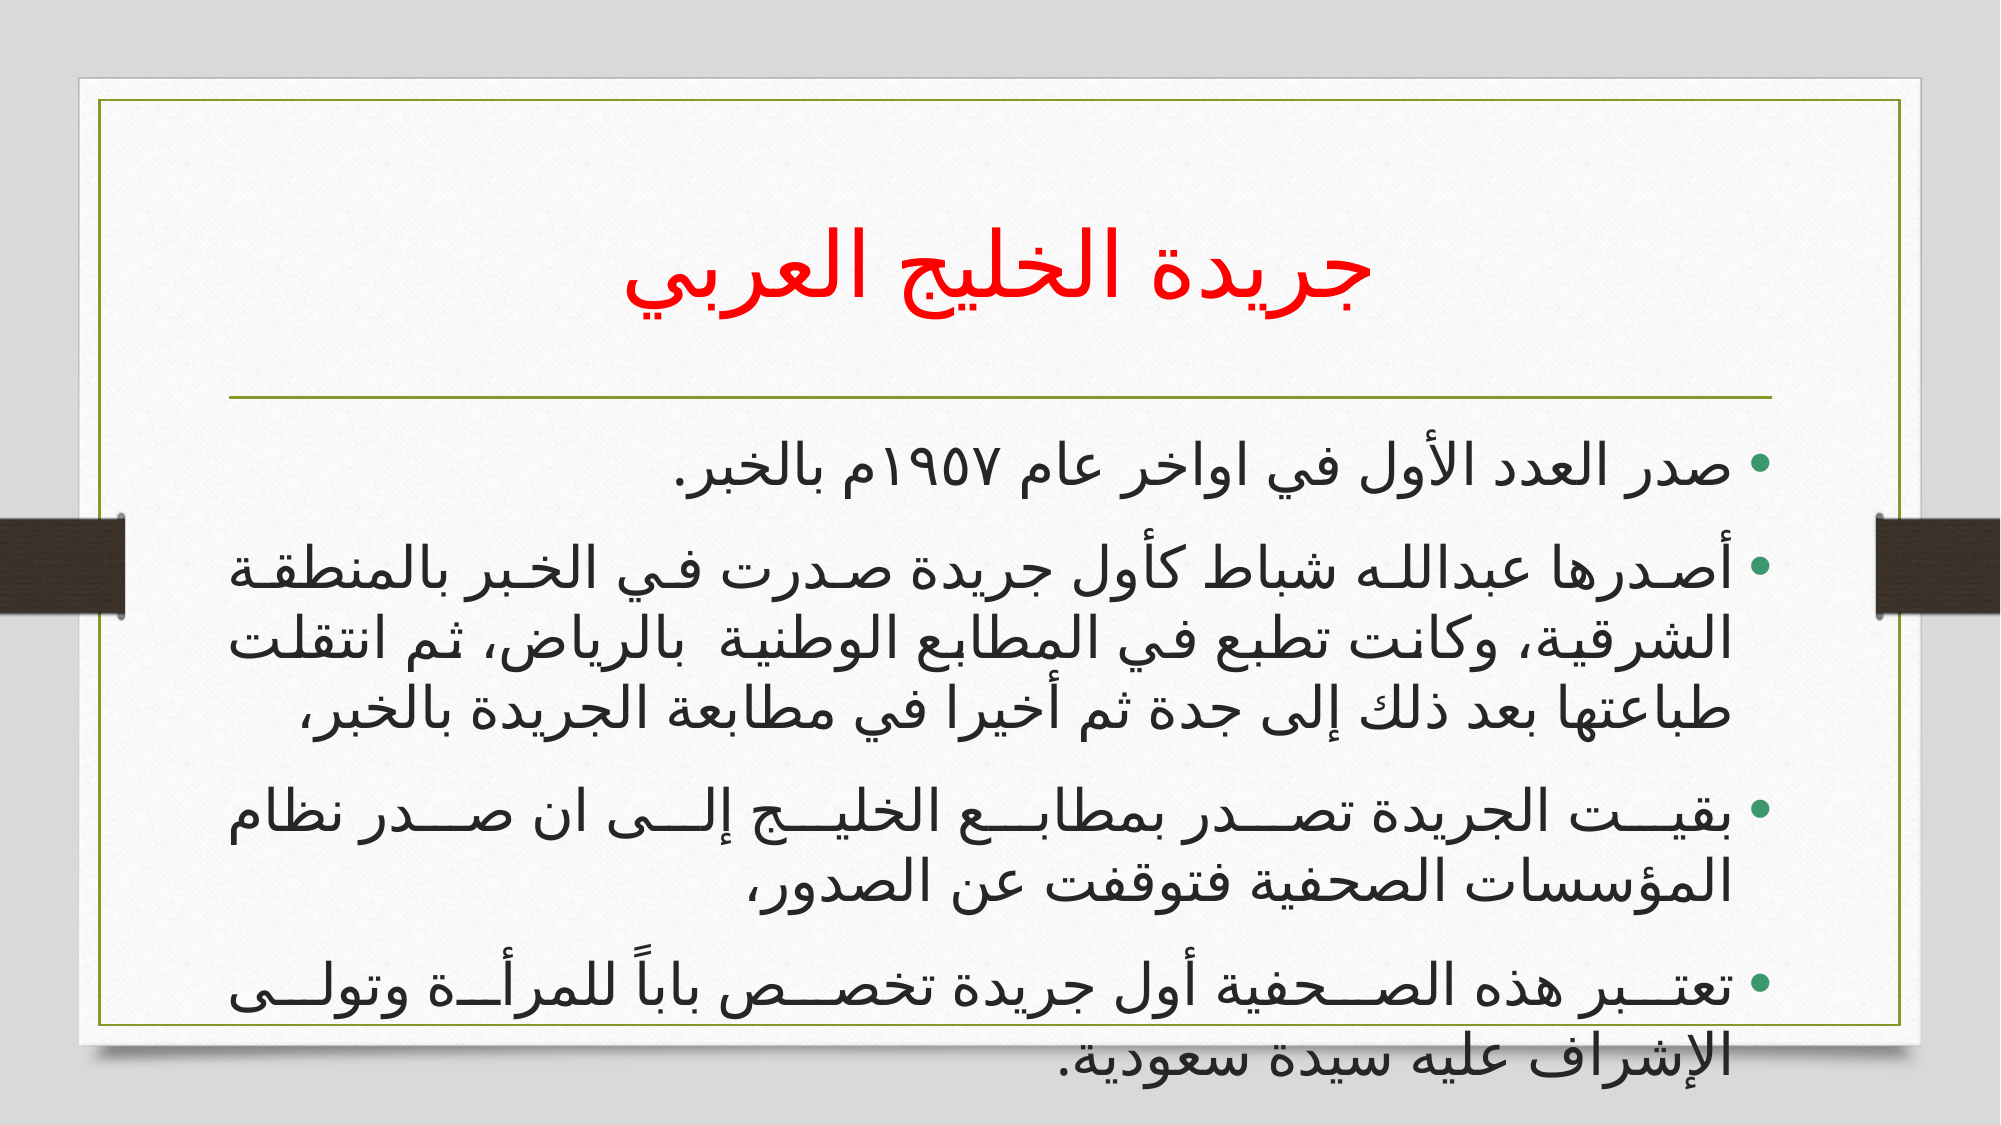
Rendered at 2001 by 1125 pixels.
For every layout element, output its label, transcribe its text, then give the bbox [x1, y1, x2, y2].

title جريدة الخليج العربي [212, 161, 1788, 375]
picture [0, 0, 2001, 1125]
list صدر العدد الأول في اواخر عام ١٩٥٧م بالخبر. أصدرها عبدالله شباط كأول جريدة صدرت في الخبر بالمنطقة الشرقية، وكانت تطبع في المطابع الوطنية بالرياض، ثم انتقلت طباعتها بعد ذلك إلى جدة ثم أخيرا في مطابعة الجريدة بالخبر، بقيت الجريدة تصدر بمطابع الخليج إلى ان صدر نظام المؤسسات الصحفية فتوقفت عن الصدور، تعتبر هذه الصحفية أول جريدة تخصص باباً للمرأة وتولى الإشراف عليه سيدة سعودية. [212, 419, 1788, 964]
